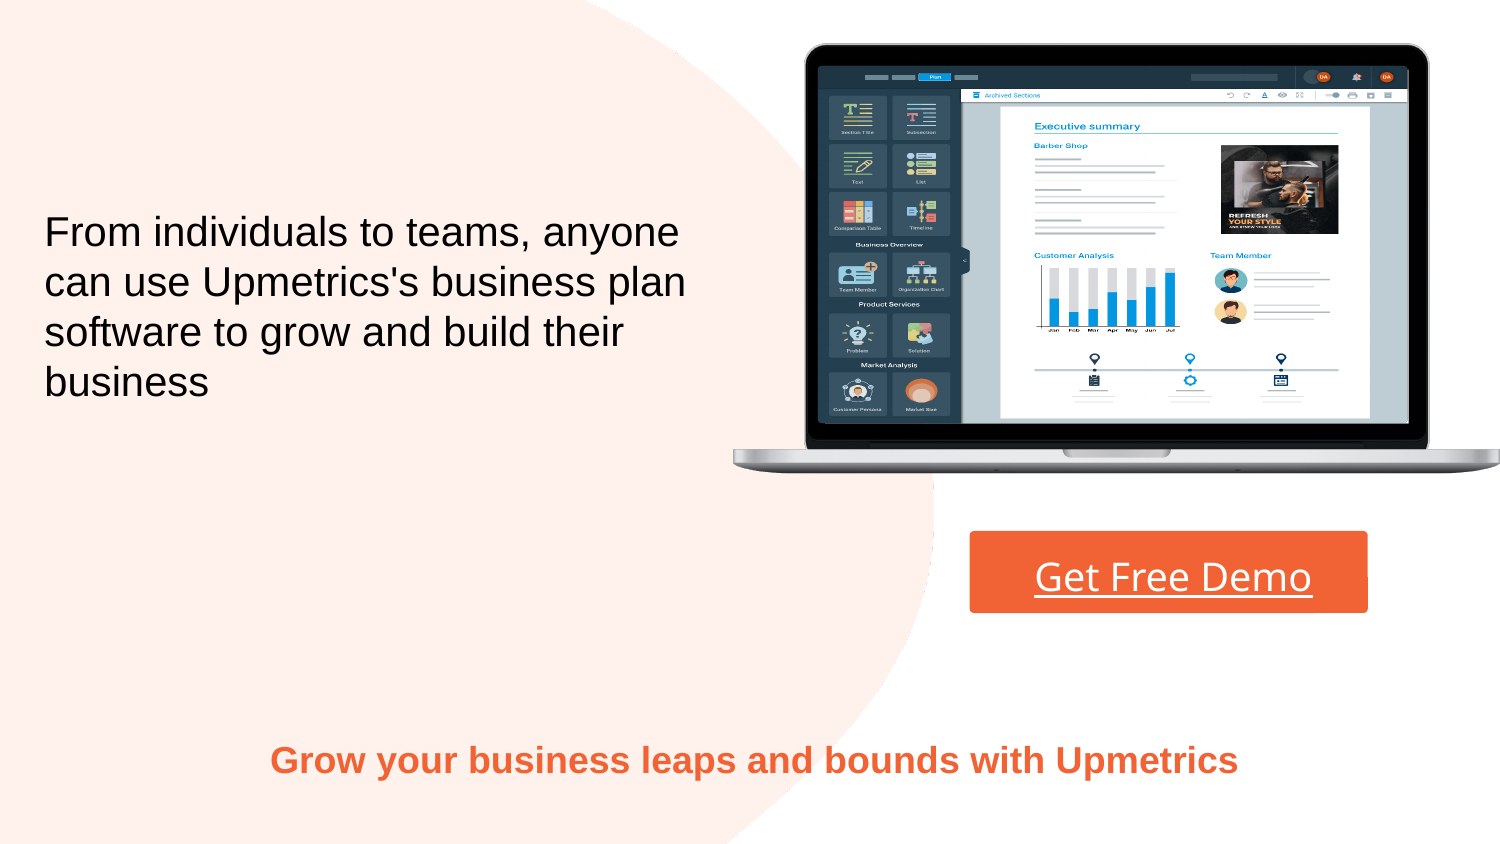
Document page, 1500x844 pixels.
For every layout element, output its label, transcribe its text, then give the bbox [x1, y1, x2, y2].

text_box Grow your business leaps and bounds with Upmetrics [940, 724, 1364, 838]
picture [0, 0, 1500, 844]
text_box Get Free Demo [940, 538, 1414, 680]
text_box [970, 531, 1367, 538]
